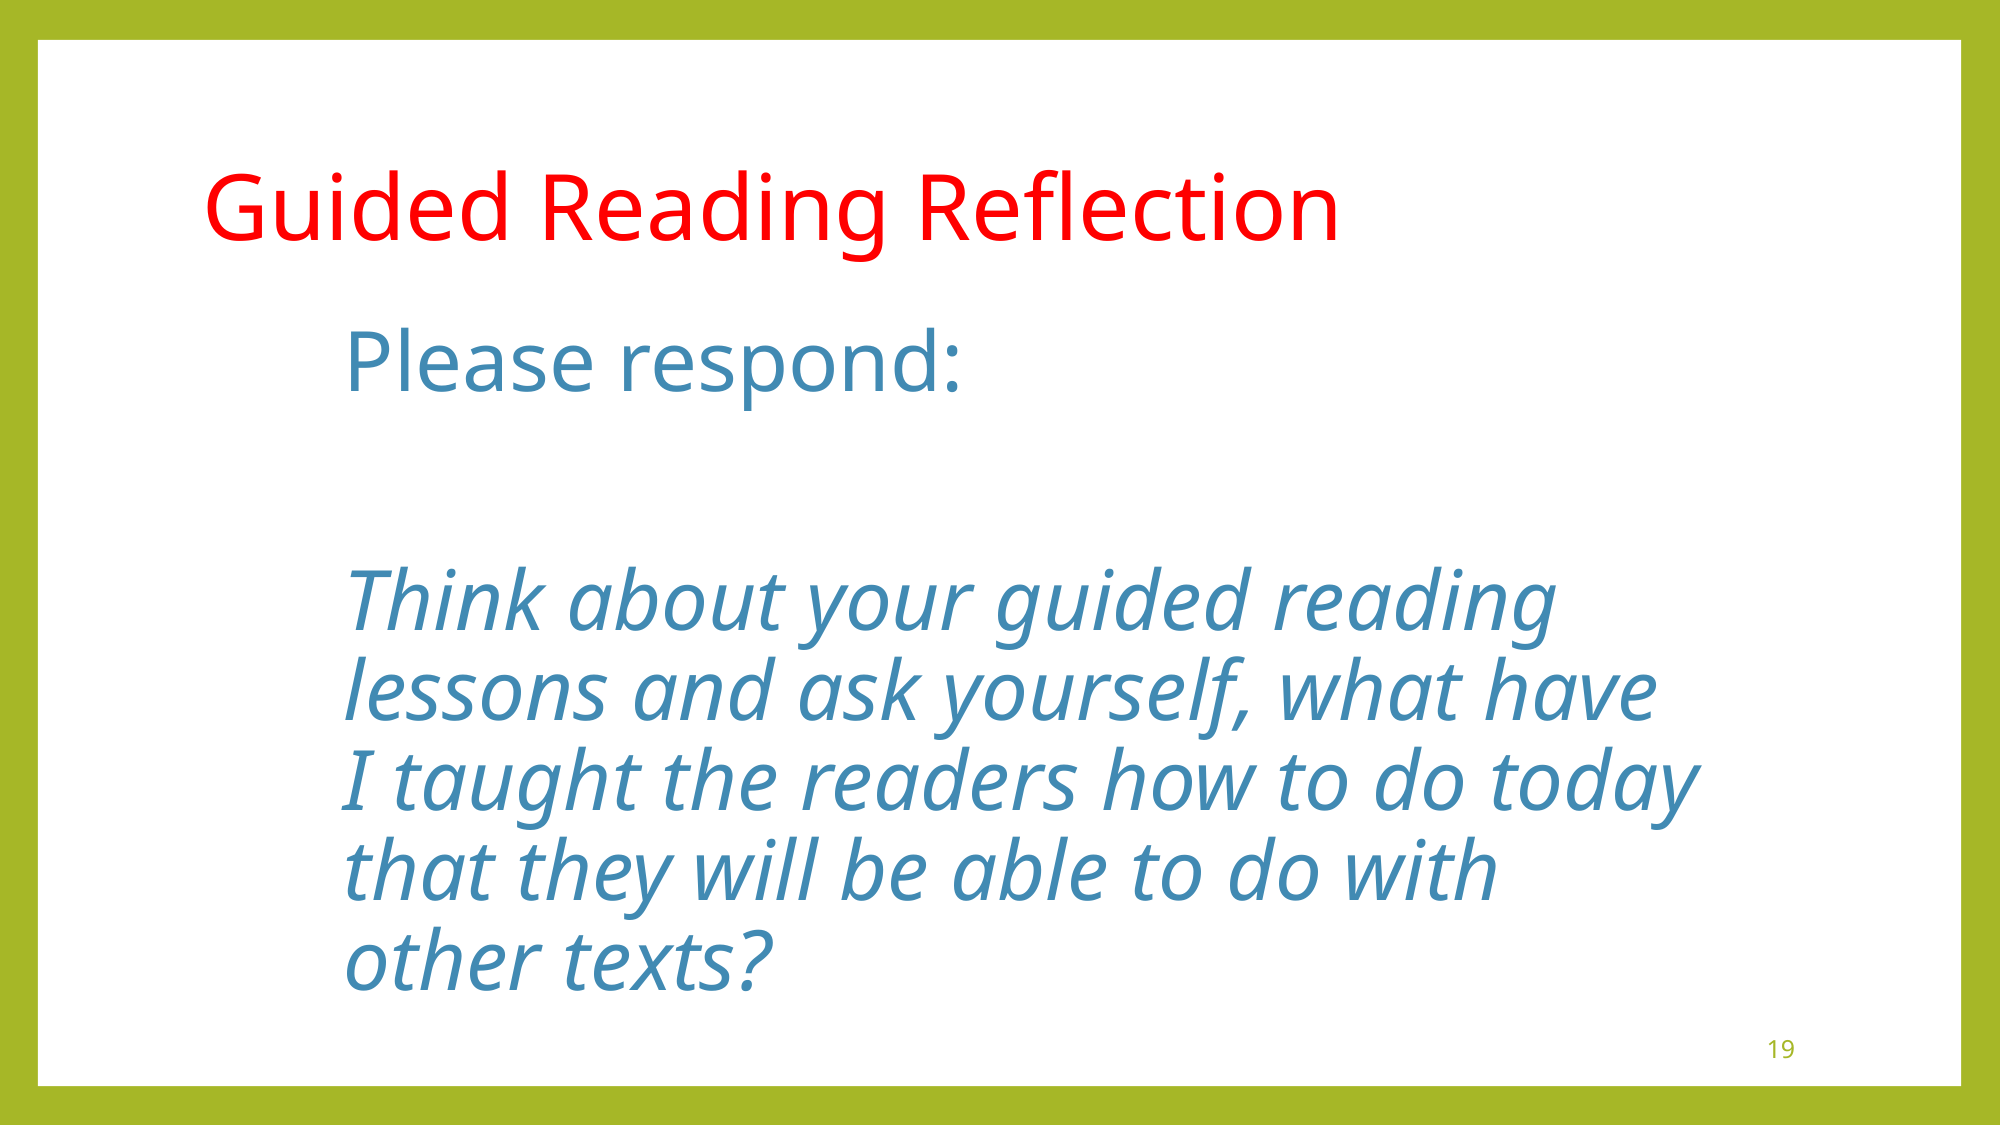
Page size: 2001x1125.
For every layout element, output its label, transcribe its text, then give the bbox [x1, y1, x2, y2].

title Guided Reading Reflection [187, 99, 1808, 323]
slide_number 19 [1530, 1020, 1811, 1081]
list Please respond: Think about your guided reading lessons and ask yourself, what have I taught the readers how to do today that they will be able to do with other texts? [328, 312, 1717, 1055]
